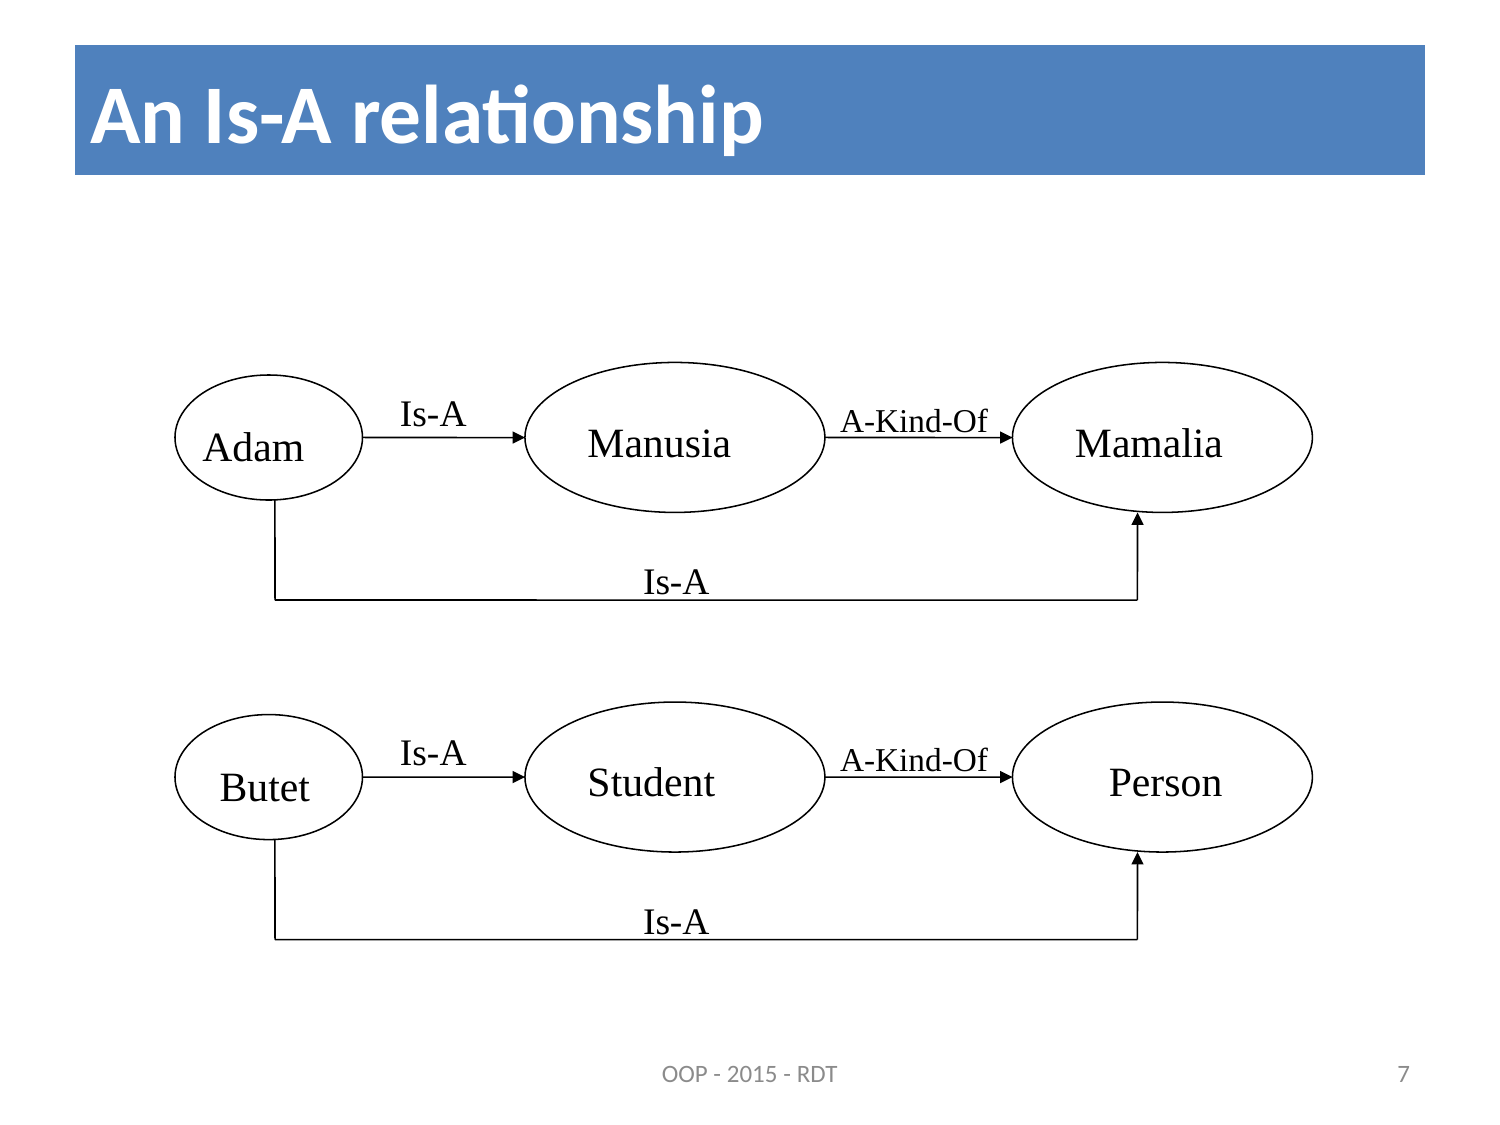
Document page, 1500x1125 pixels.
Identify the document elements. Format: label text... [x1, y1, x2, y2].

footer OOP - 2015 - RDT [512, 1042, 988, 1103]
text_box A-Kind-Of [825, 391, 1003, 446]
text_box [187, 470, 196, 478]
text_box Is-A [385, 720, 482, 781]
title An Is-A relationship [75, 45, 1425, 175]
text_box [1003, 772, 1013, 782]
text_box Student [572, 747, 730, 813]
text_box Is-A [628, 889, 725, 950]
text_box [524, 362, 825, 513]
text_box Is-A [628, 550, 725, 610]
text_box [525, 702, 825, 853]
text_box [482, 770, 526, 784]
slide_number 7 [1074, 1042, 1425, 1103]
text_box [174, 714, 363, 840]
text_box Mamalia [1060, 408, 1238, 473]
text_box [1012, 702, 1313, 853]
text_box [174, 375, 363, 501]
text_box Person [1093, 747, 1238, 813]
text_box [1003, 432, 1013, 443]
text_box A-Kind-Of [825, 730, 1003, 786]
text_box Manusia [572, 408, 747, 473]
text_box [1012, 362, 1313, 513]
text_box [1131, 852, 1144, 940]
text_box [1131, 512, 1144, 601]
text_box Is-A [385, 381, 482, 441]
text_box [482, 431, 526, 444]
